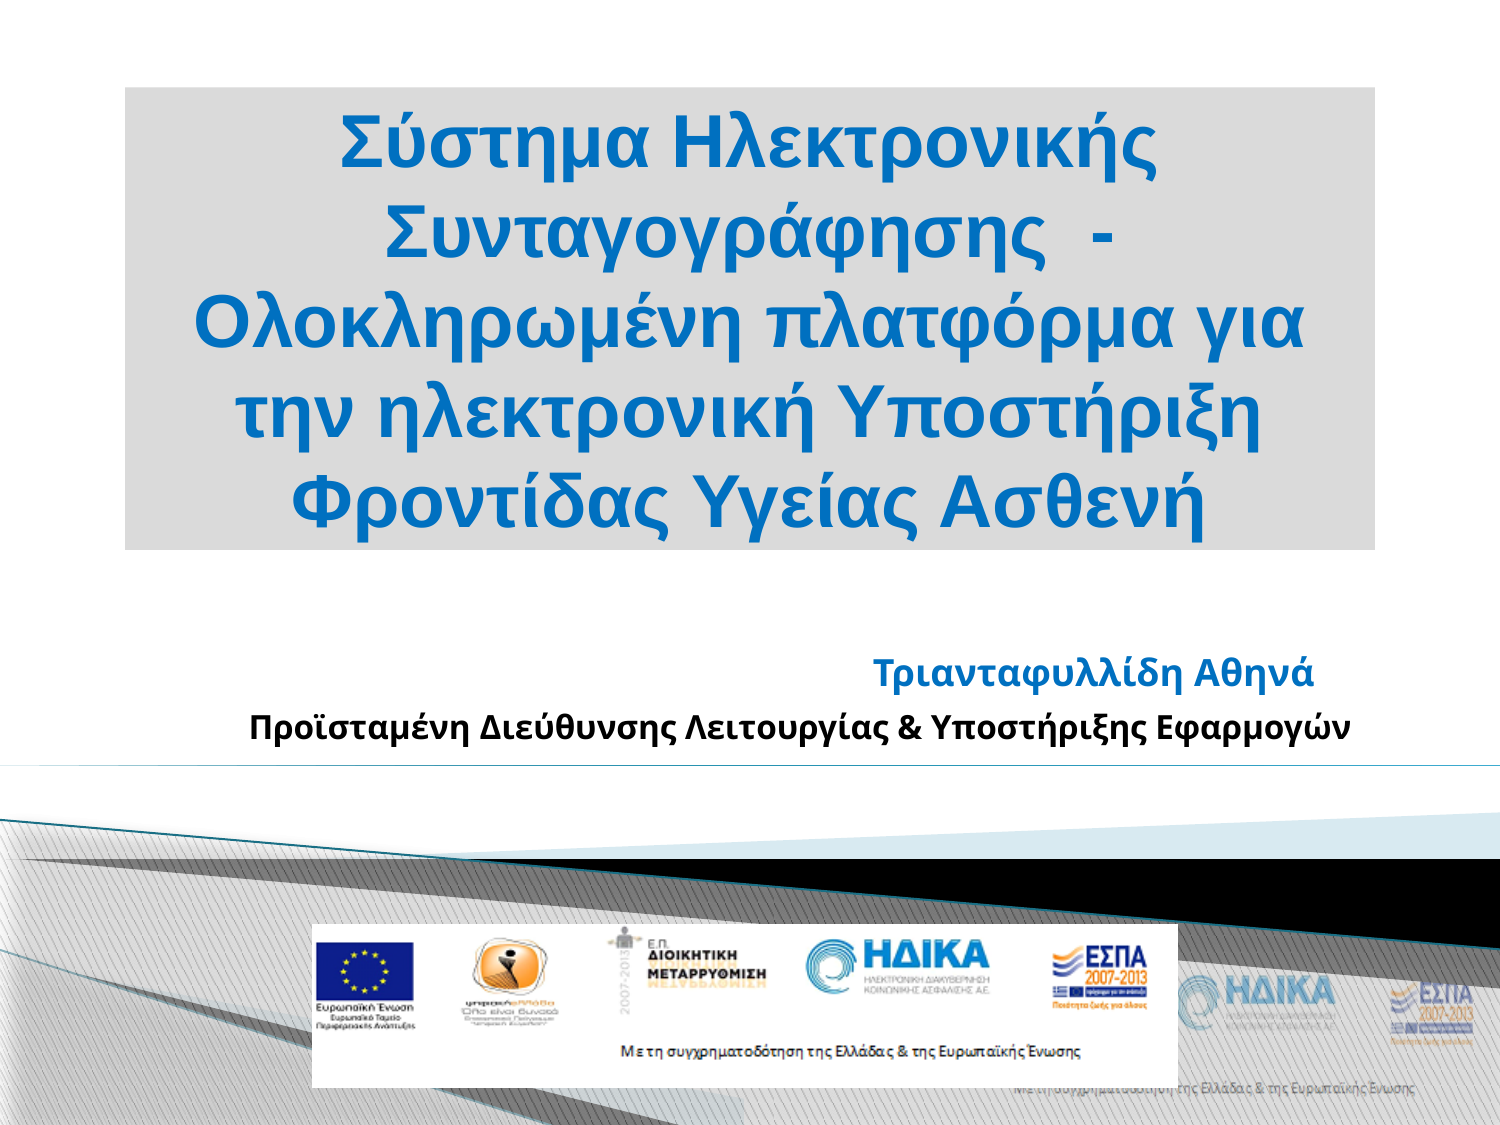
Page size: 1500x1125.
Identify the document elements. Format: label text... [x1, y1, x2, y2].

text_box Τριανταφυλλίδη Αθηνά Προϊσταμένη Διεύθυνσης Λειτουργίας & Υποστήριξης Εφαρμογών [200, 649, 1375, 754]
text_box Σύστημα Ηλεκτρονικής Συνταγογράφησης - Ολοκληρωμένη πλατφόρμα για την ηλεκτρονική Υποστήριξη Φροντίδας Υγείας Ασθενή [125, 87, 1375, 550]
picture [0, 859, 1500, 1125]
